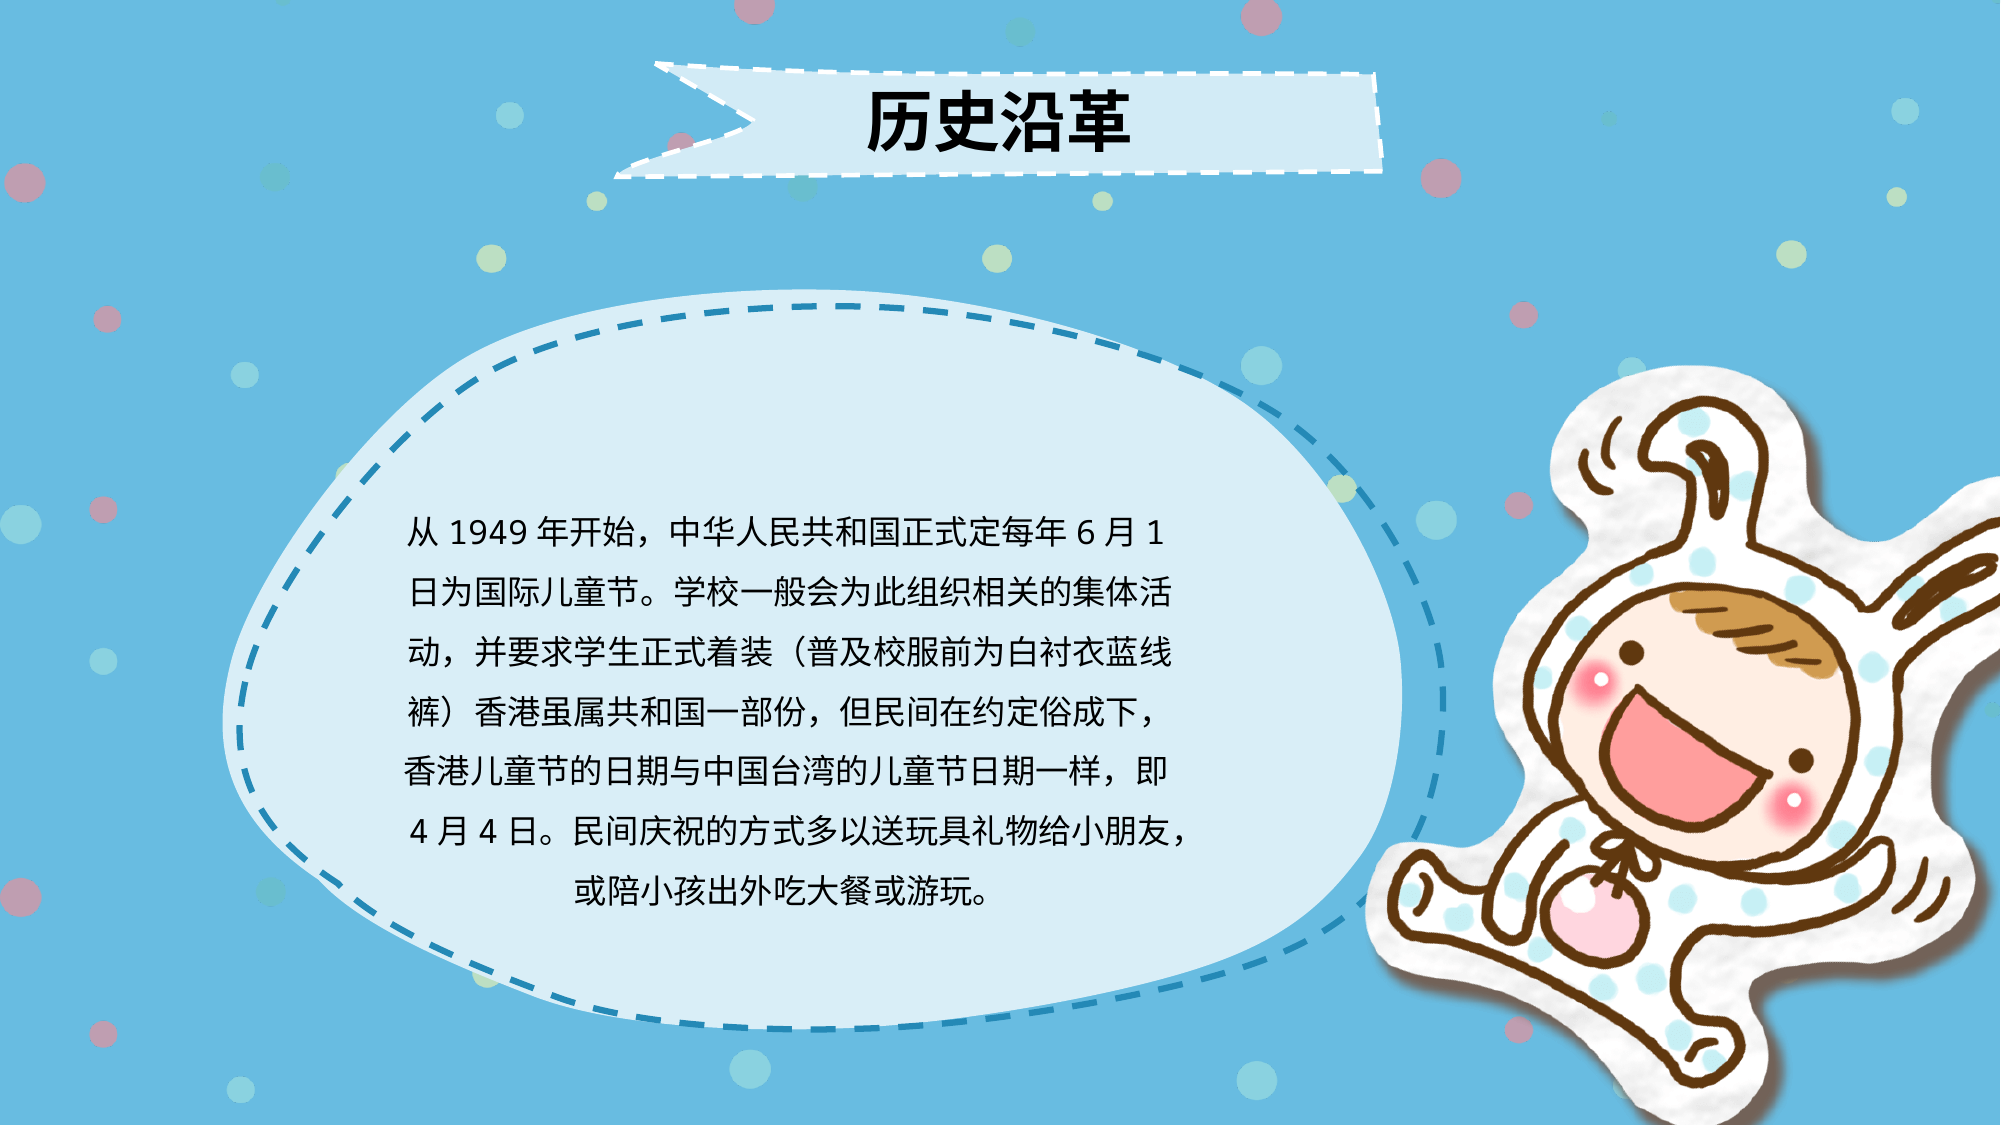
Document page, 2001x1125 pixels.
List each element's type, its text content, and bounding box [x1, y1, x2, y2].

text_box [615, 62, 1385, 178]
picture [0, 0, 2001, 1125]
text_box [222, 289, 1444, 1030]
text_box 历史沿革 [807, 72, 1193, 168]
